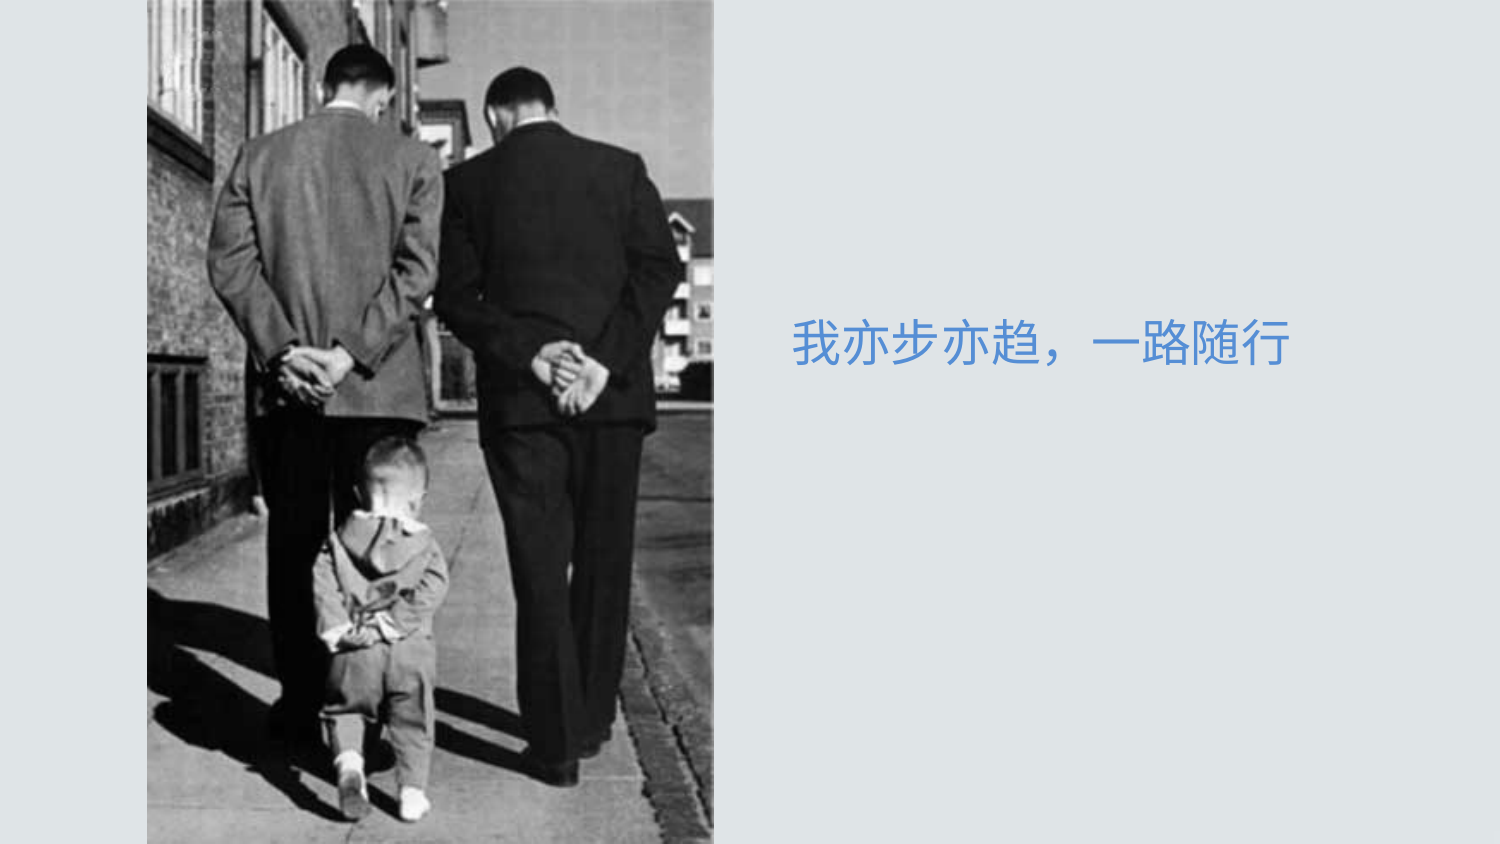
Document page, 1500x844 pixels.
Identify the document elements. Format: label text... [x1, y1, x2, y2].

picture [0, 0, 1500, 844]
text_box 我亦步亦趋，一路随行 [776, 303, 1307, 379]
